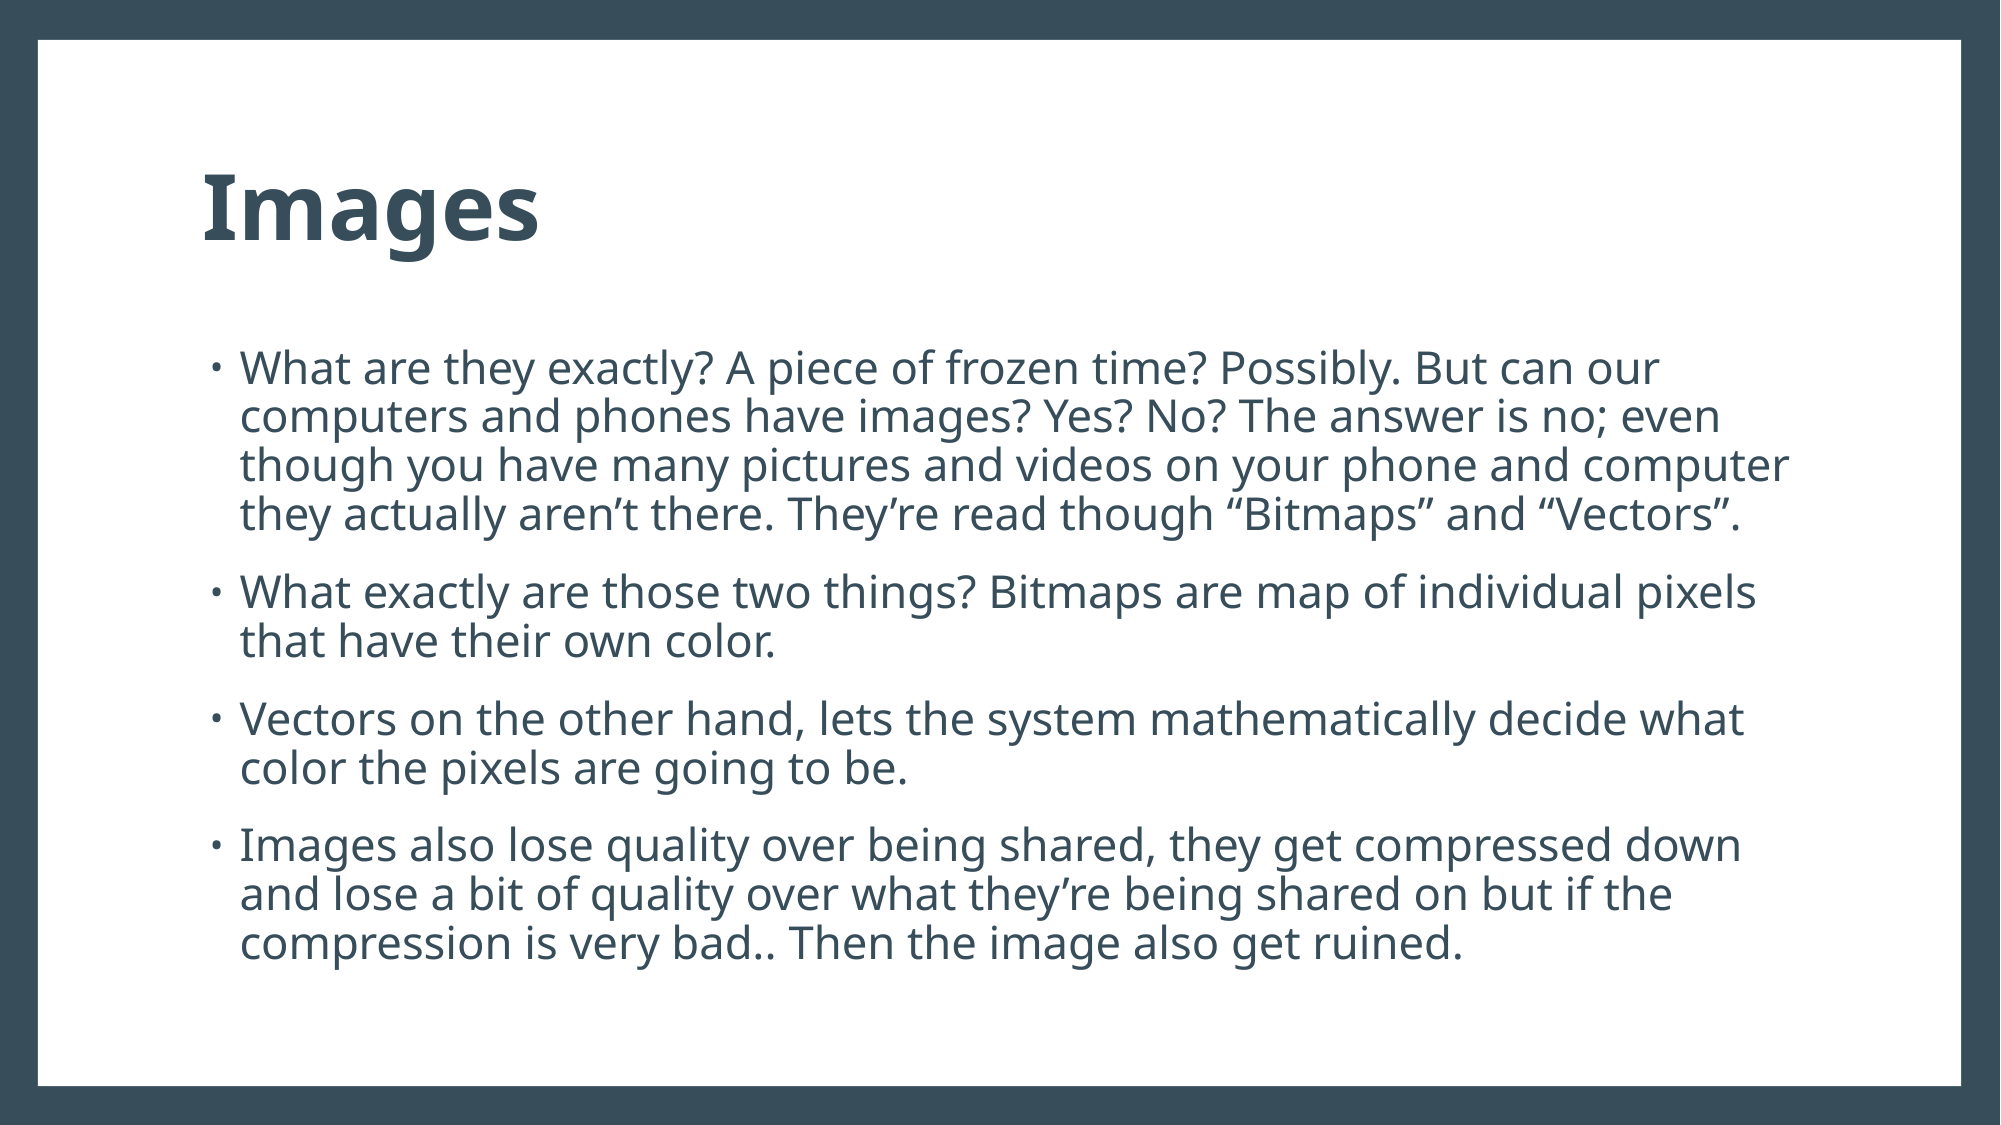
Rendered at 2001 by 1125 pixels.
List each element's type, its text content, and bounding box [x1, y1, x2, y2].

title Images [187, 99, 1808, 323]
list What are they exactly? A piece of frozen time? Possibly. But can our computers and phones have images? Yes? No? The answer is no; even though you have many pictures and videos on your phone and computer they actually aren’t there. They’re read though “Bitmaps” and “Vectors”. What exactly are those two things? Bitmaps are map of individual pixels that have their own color. Vectors on the other hand, lets the system mathematically decide what color the pixels are going to be. Images also lose quality over being shared, they get compressed down and lose a bit of quality over what they’re being shared on but if the compression is very bad.. Then the image also get ruined. [187, 337, 1808, 1000]
